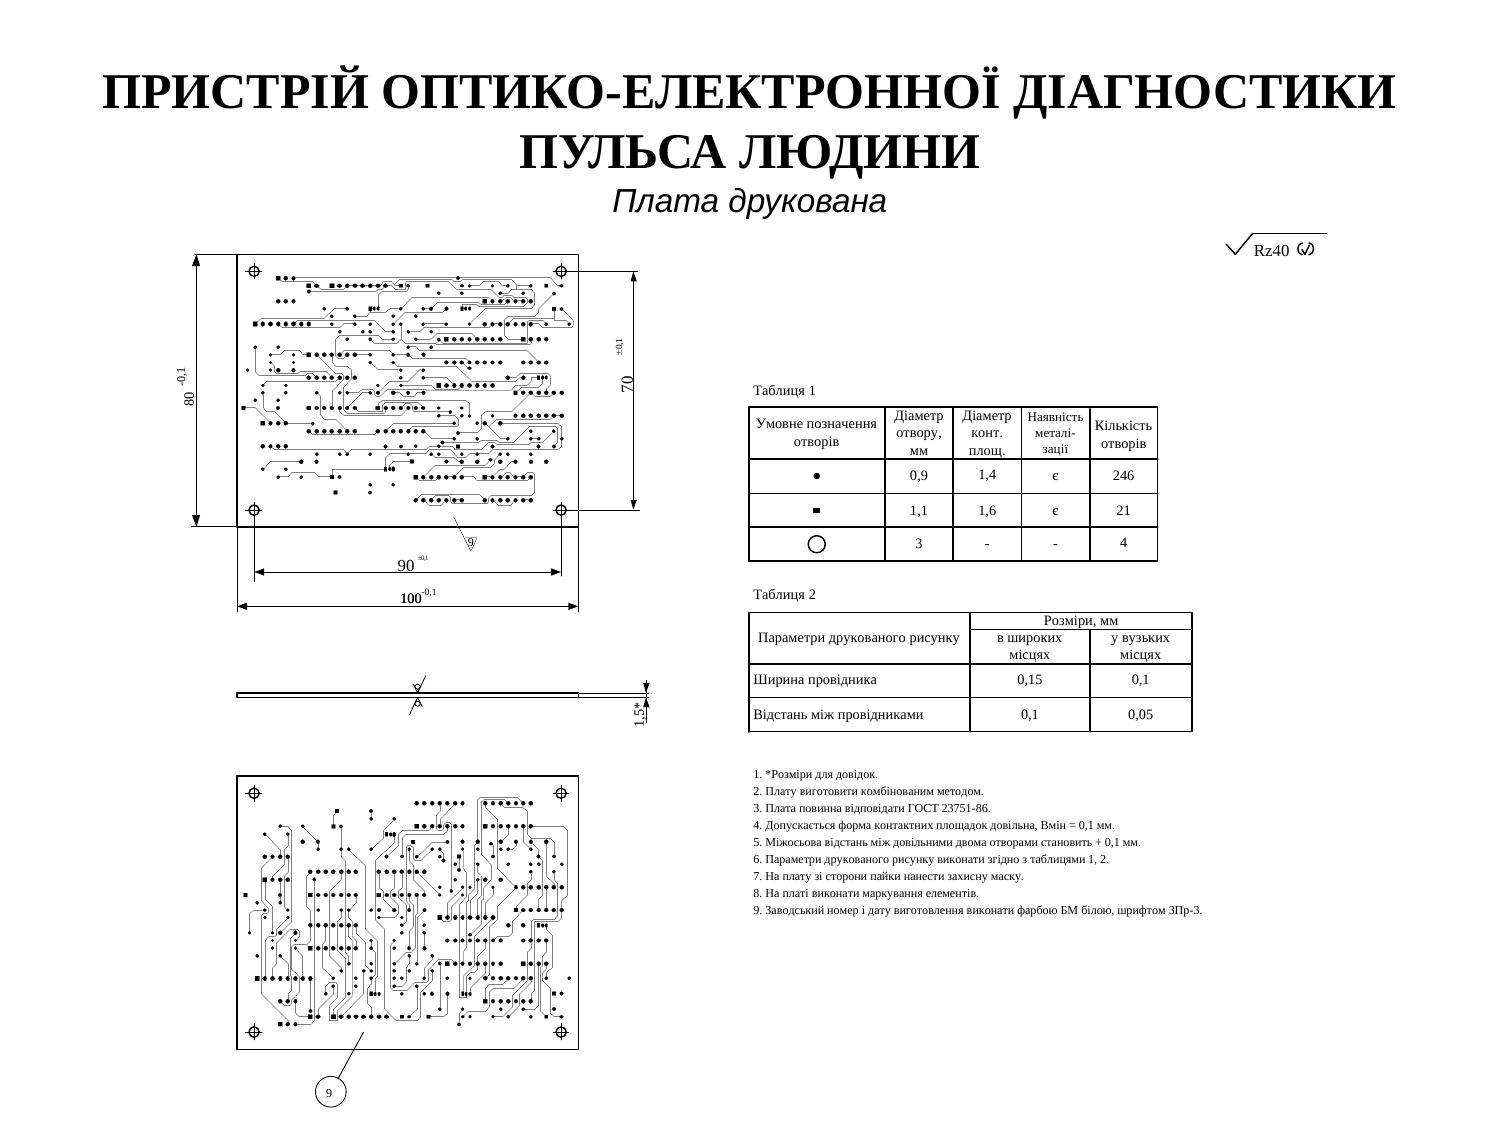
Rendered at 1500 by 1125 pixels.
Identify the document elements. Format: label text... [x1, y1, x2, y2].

picture [170, 231, 1329, 1110]
title Пристрій оптико-електронної діагностики пульса людини Плата друкована [75, 45, 1425, 233]
